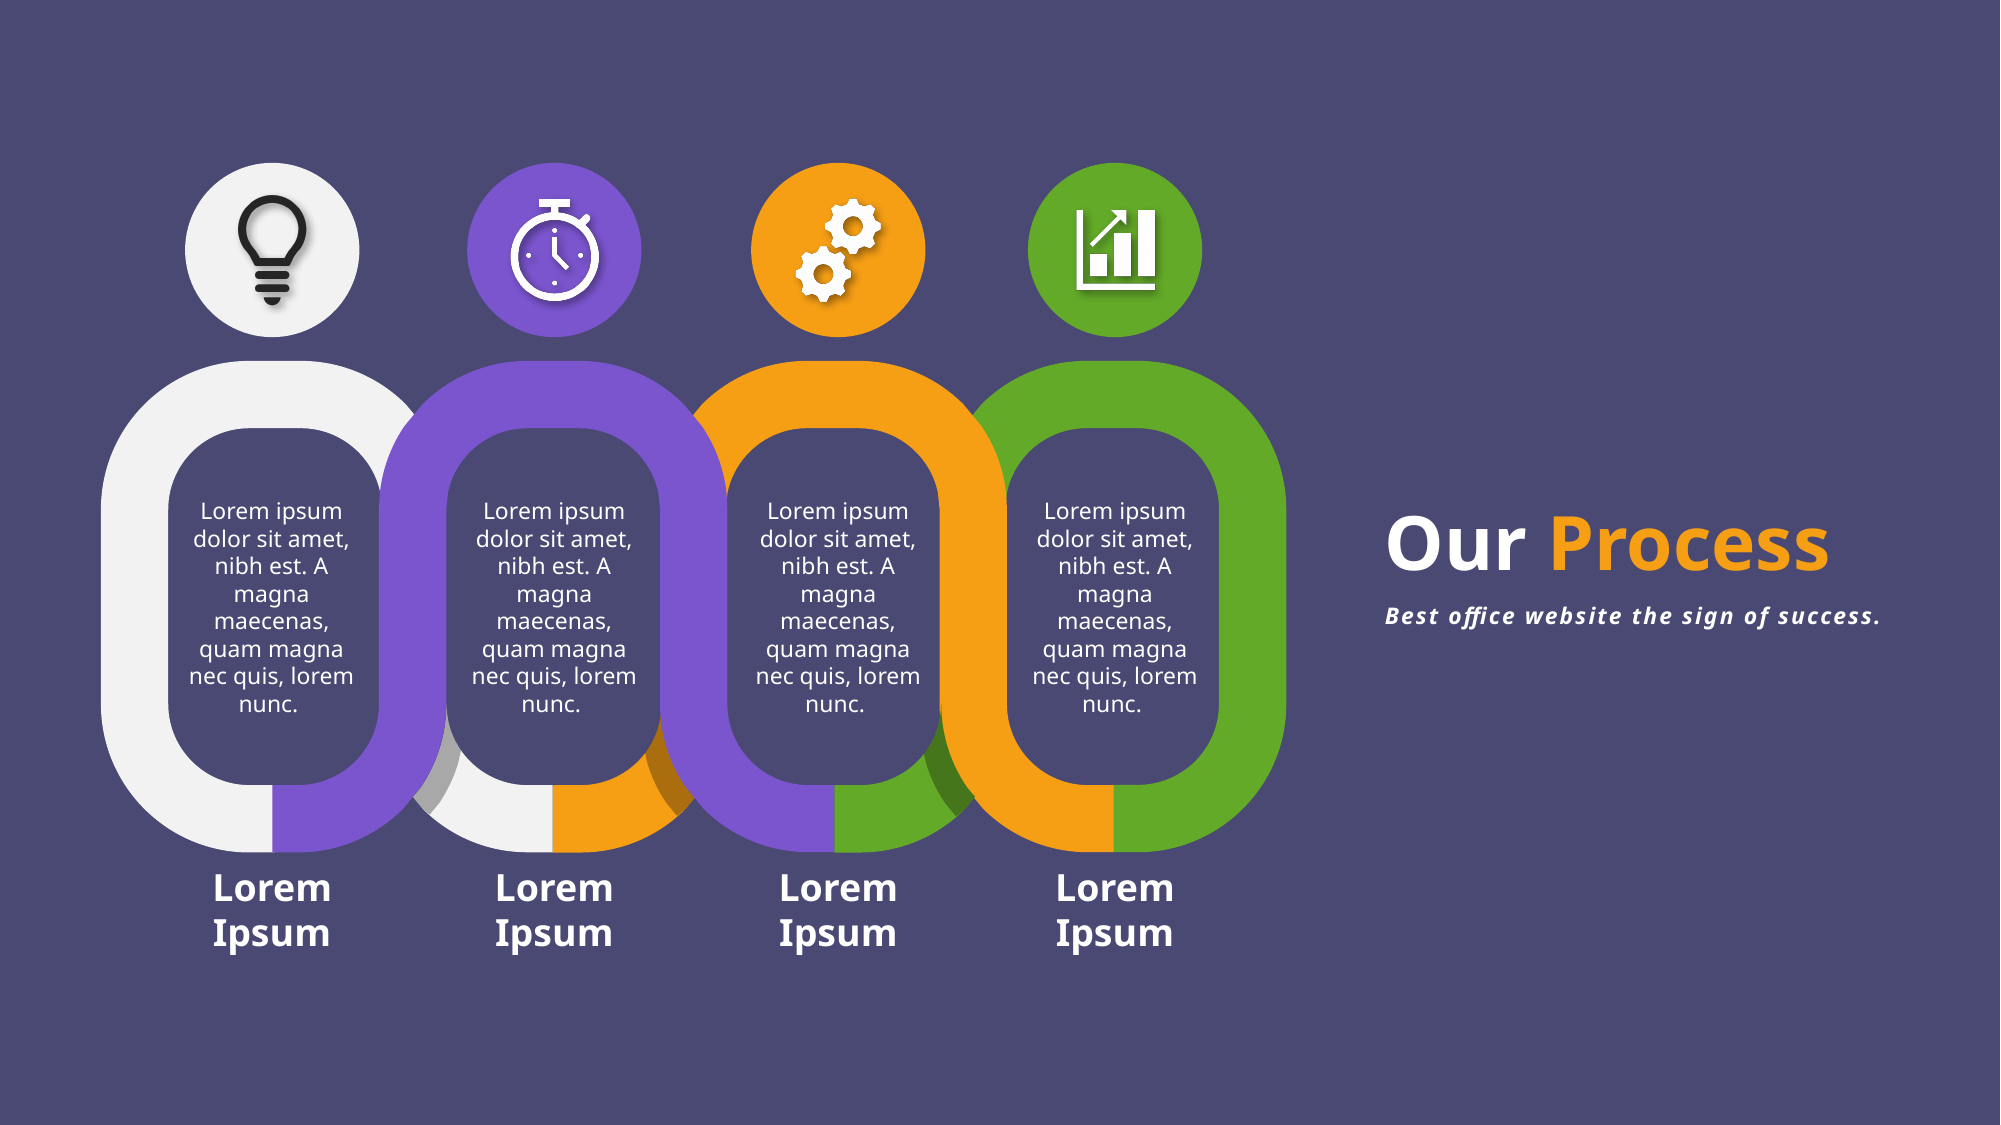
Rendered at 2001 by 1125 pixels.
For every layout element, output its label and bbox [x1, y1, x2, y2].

text_box [1370, 487, 1935, 637]
text_box [100, 162, 1287, 963]
